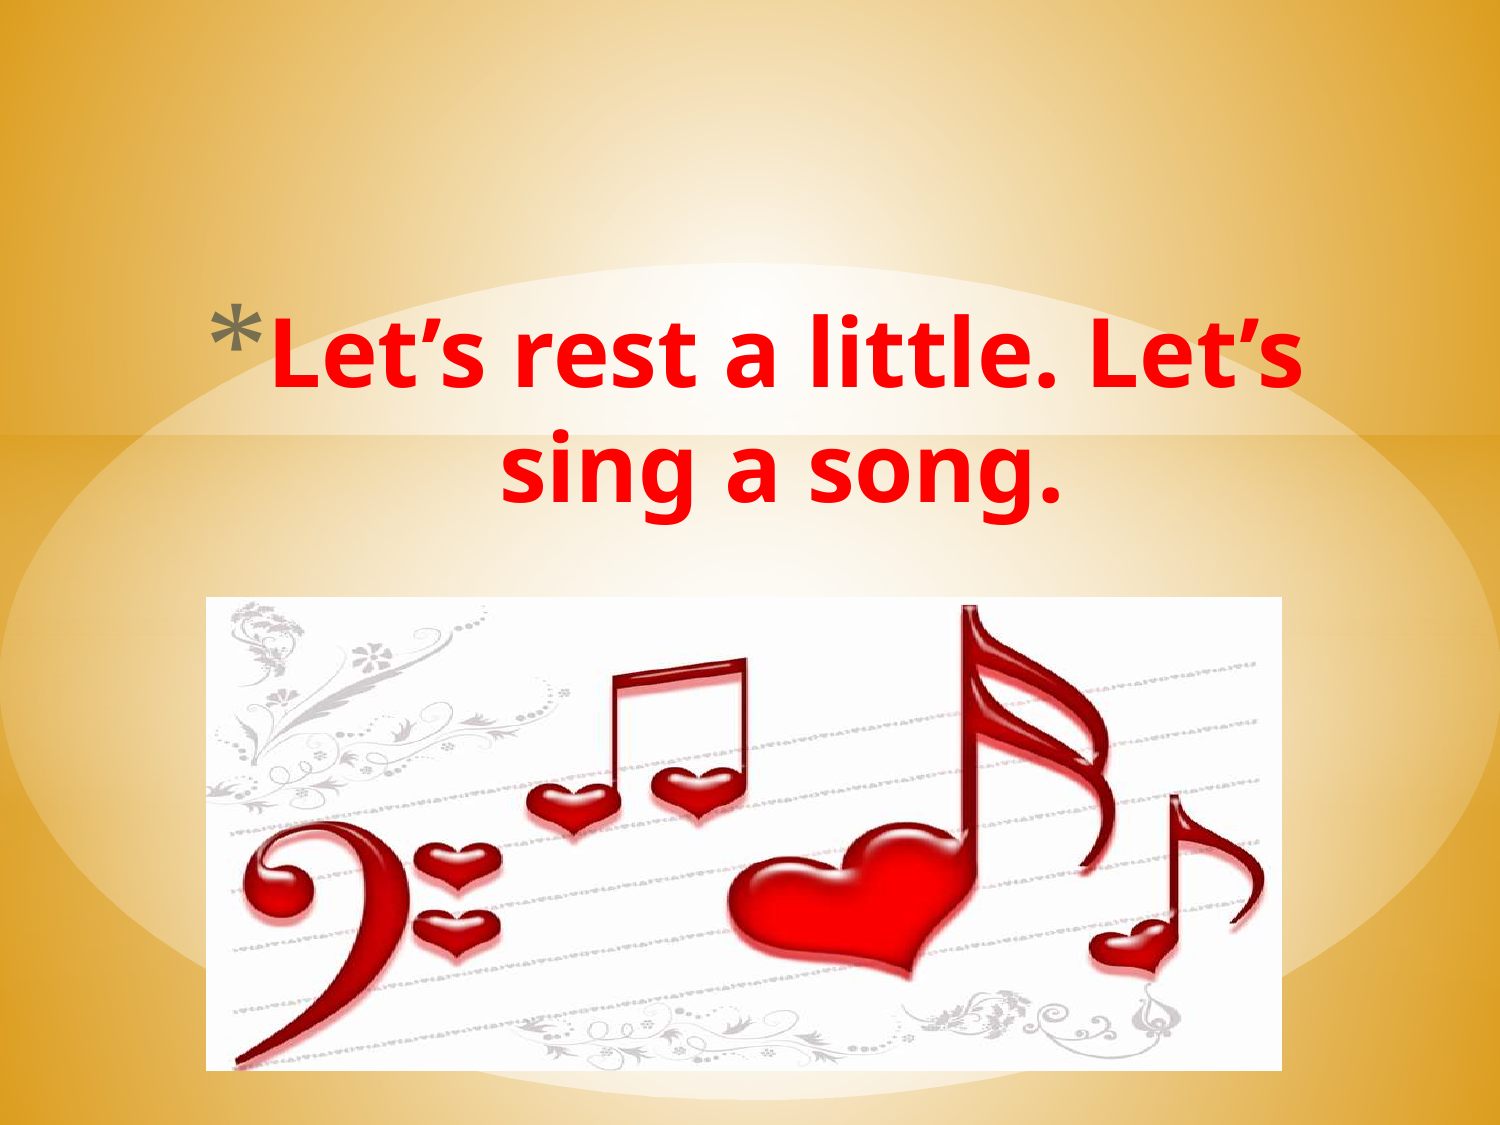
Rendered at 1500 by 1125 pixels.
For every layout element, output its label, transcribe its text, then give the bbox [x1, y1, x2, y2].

title Let’s rest a little. Let’s sing a song. [88, 314, 1424, 530]
picture [206, 597, 1282, 1071]
